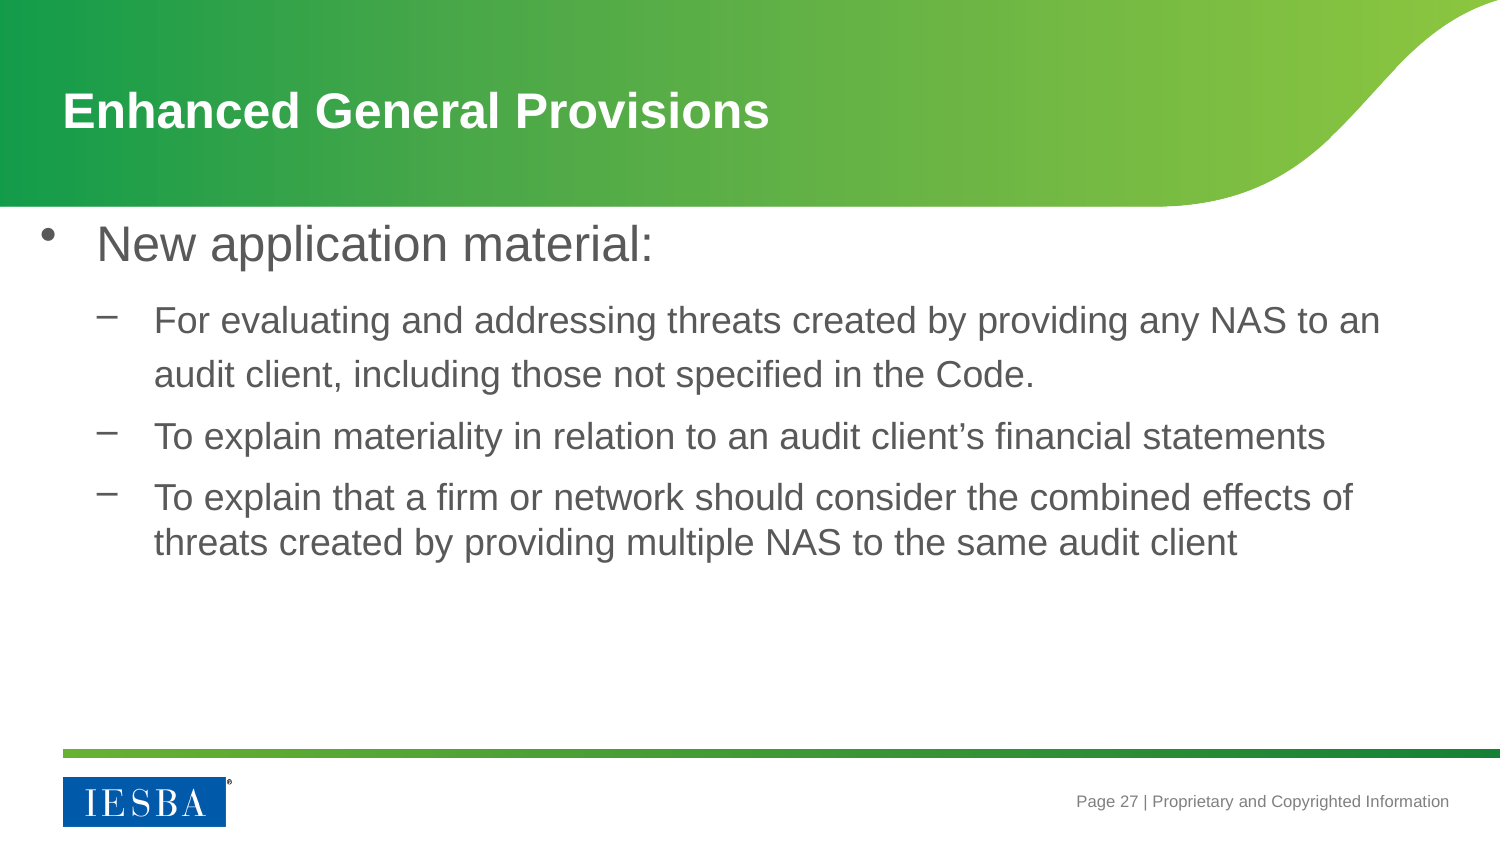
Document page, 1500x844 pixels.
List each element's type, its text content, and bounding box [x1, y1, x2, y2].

picture [63, 777, 232, 827]
title Enhanced General Provisions [62, 75, 1300, 142]
list New application material: For evaluating and addressing threats created by providing any NAS to an audit client, including those not specified in the Code. To explain materiality in relation to an audit client’s financial statements To explain that a firm or network should consider the combined effects of threats created by providing multiple NAS to the same audit client [24, 209, 1438, 712]
picture [0, 0, 1500, 207]
